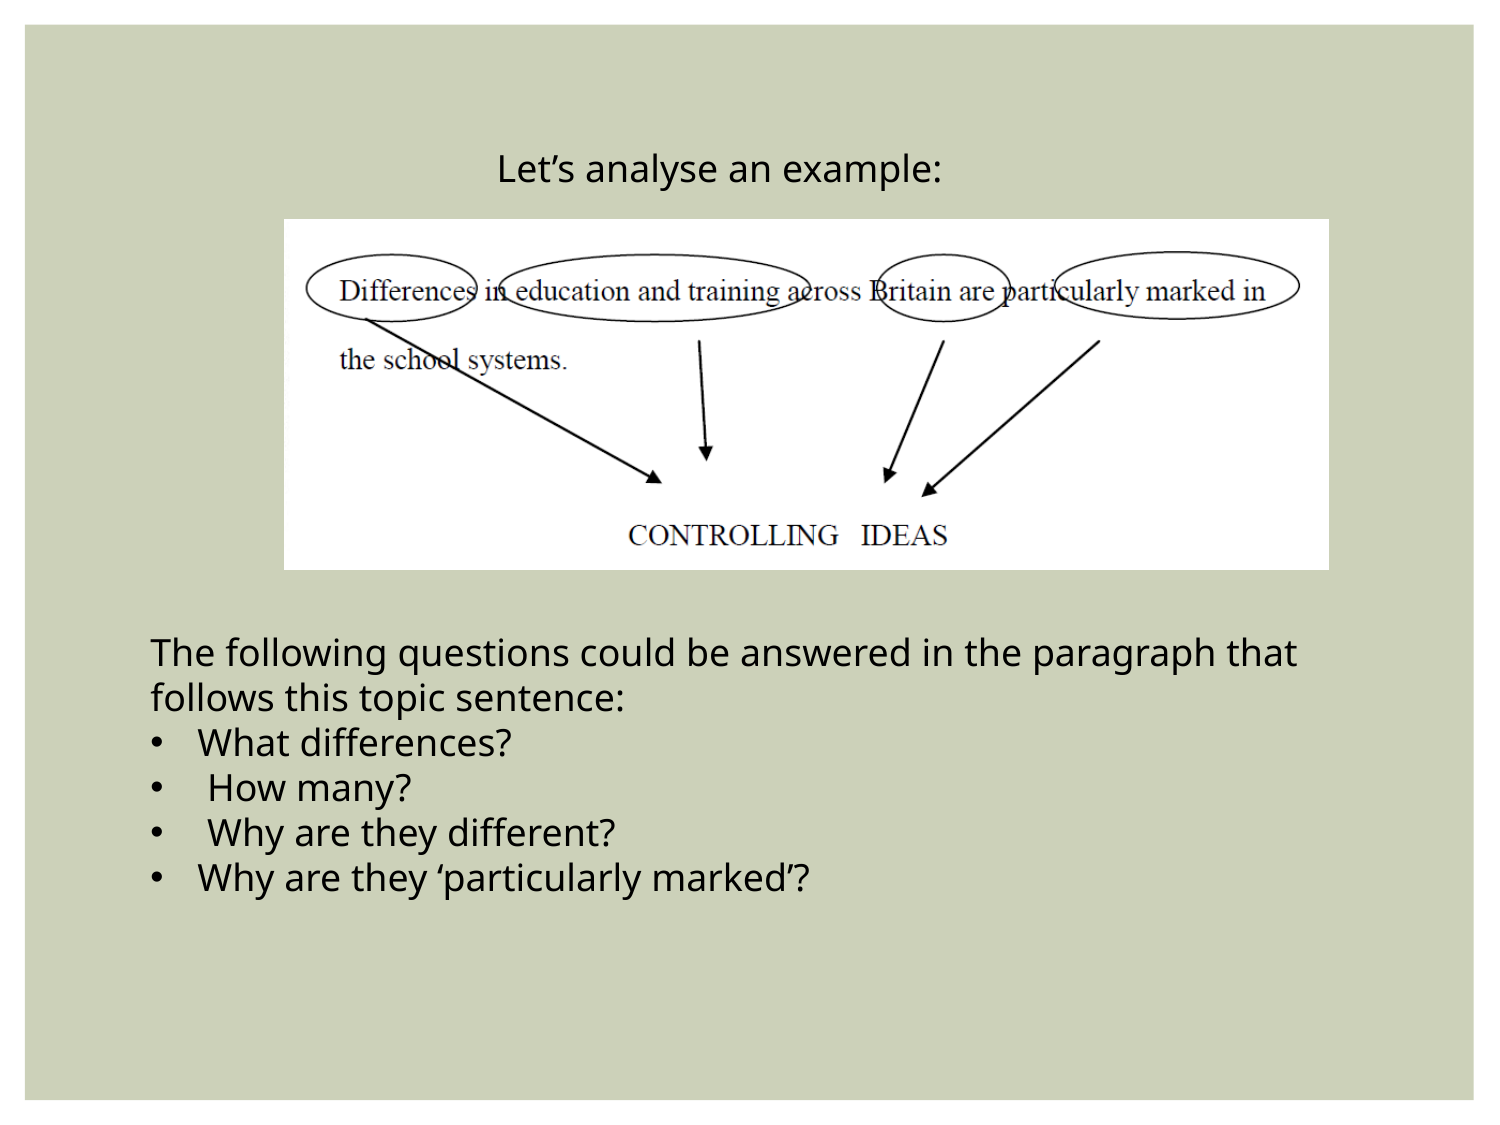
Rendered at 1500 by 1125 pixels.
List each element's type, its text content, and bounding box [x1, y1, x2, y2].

text_box Let’s analyse an example: [481, 137, 968, 197]
picture [283, 219, 1330, 571]
text_box The following questions could be answered in the paragraph that follows this topic sentence: What differences? How many? Why are they different? Why are they ‘particularly marked’? [135, 621, 1329, 907]
